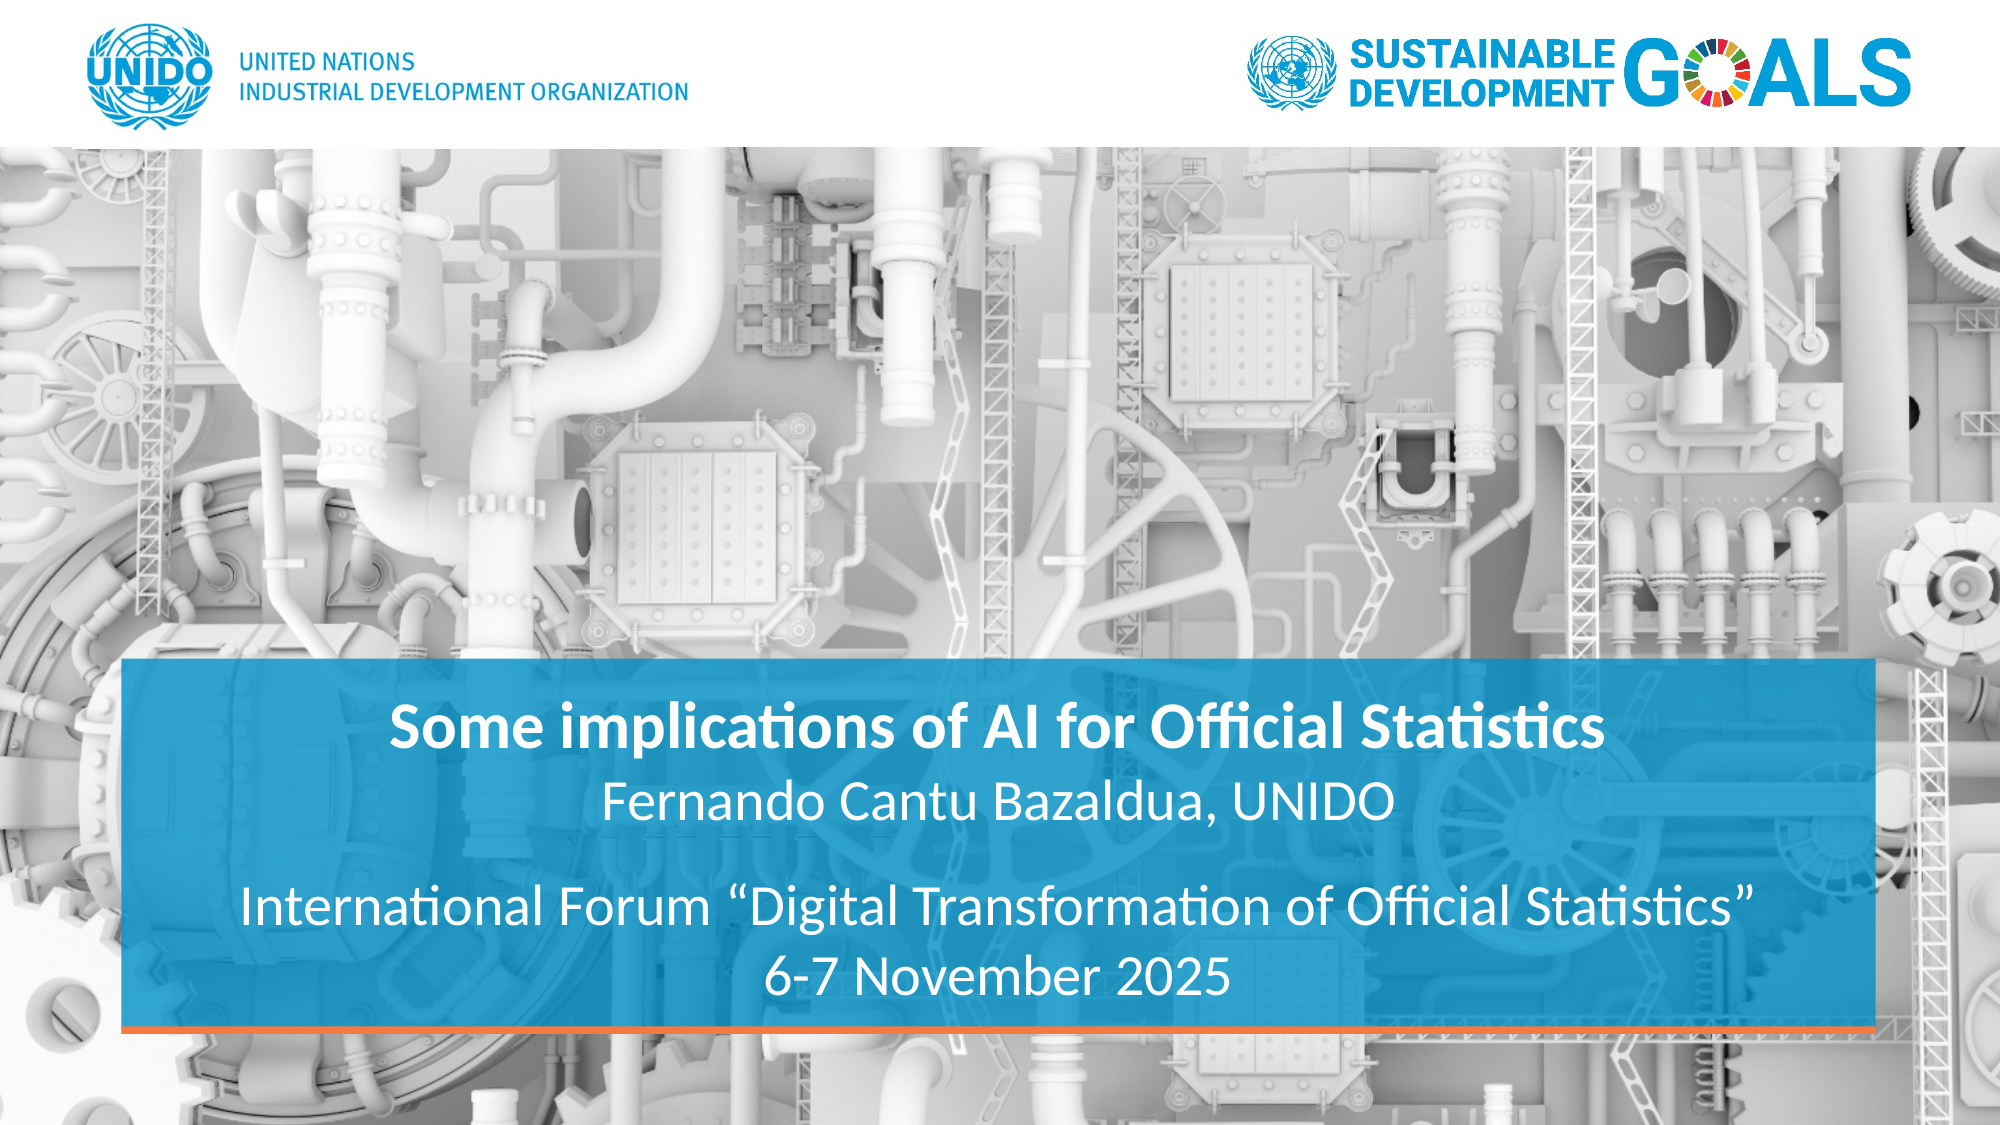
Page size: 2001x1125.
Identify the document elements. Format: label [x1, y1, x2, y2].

picture [0, 147, 2000, 1125]
text_box [72, 0, 1930, 149]
